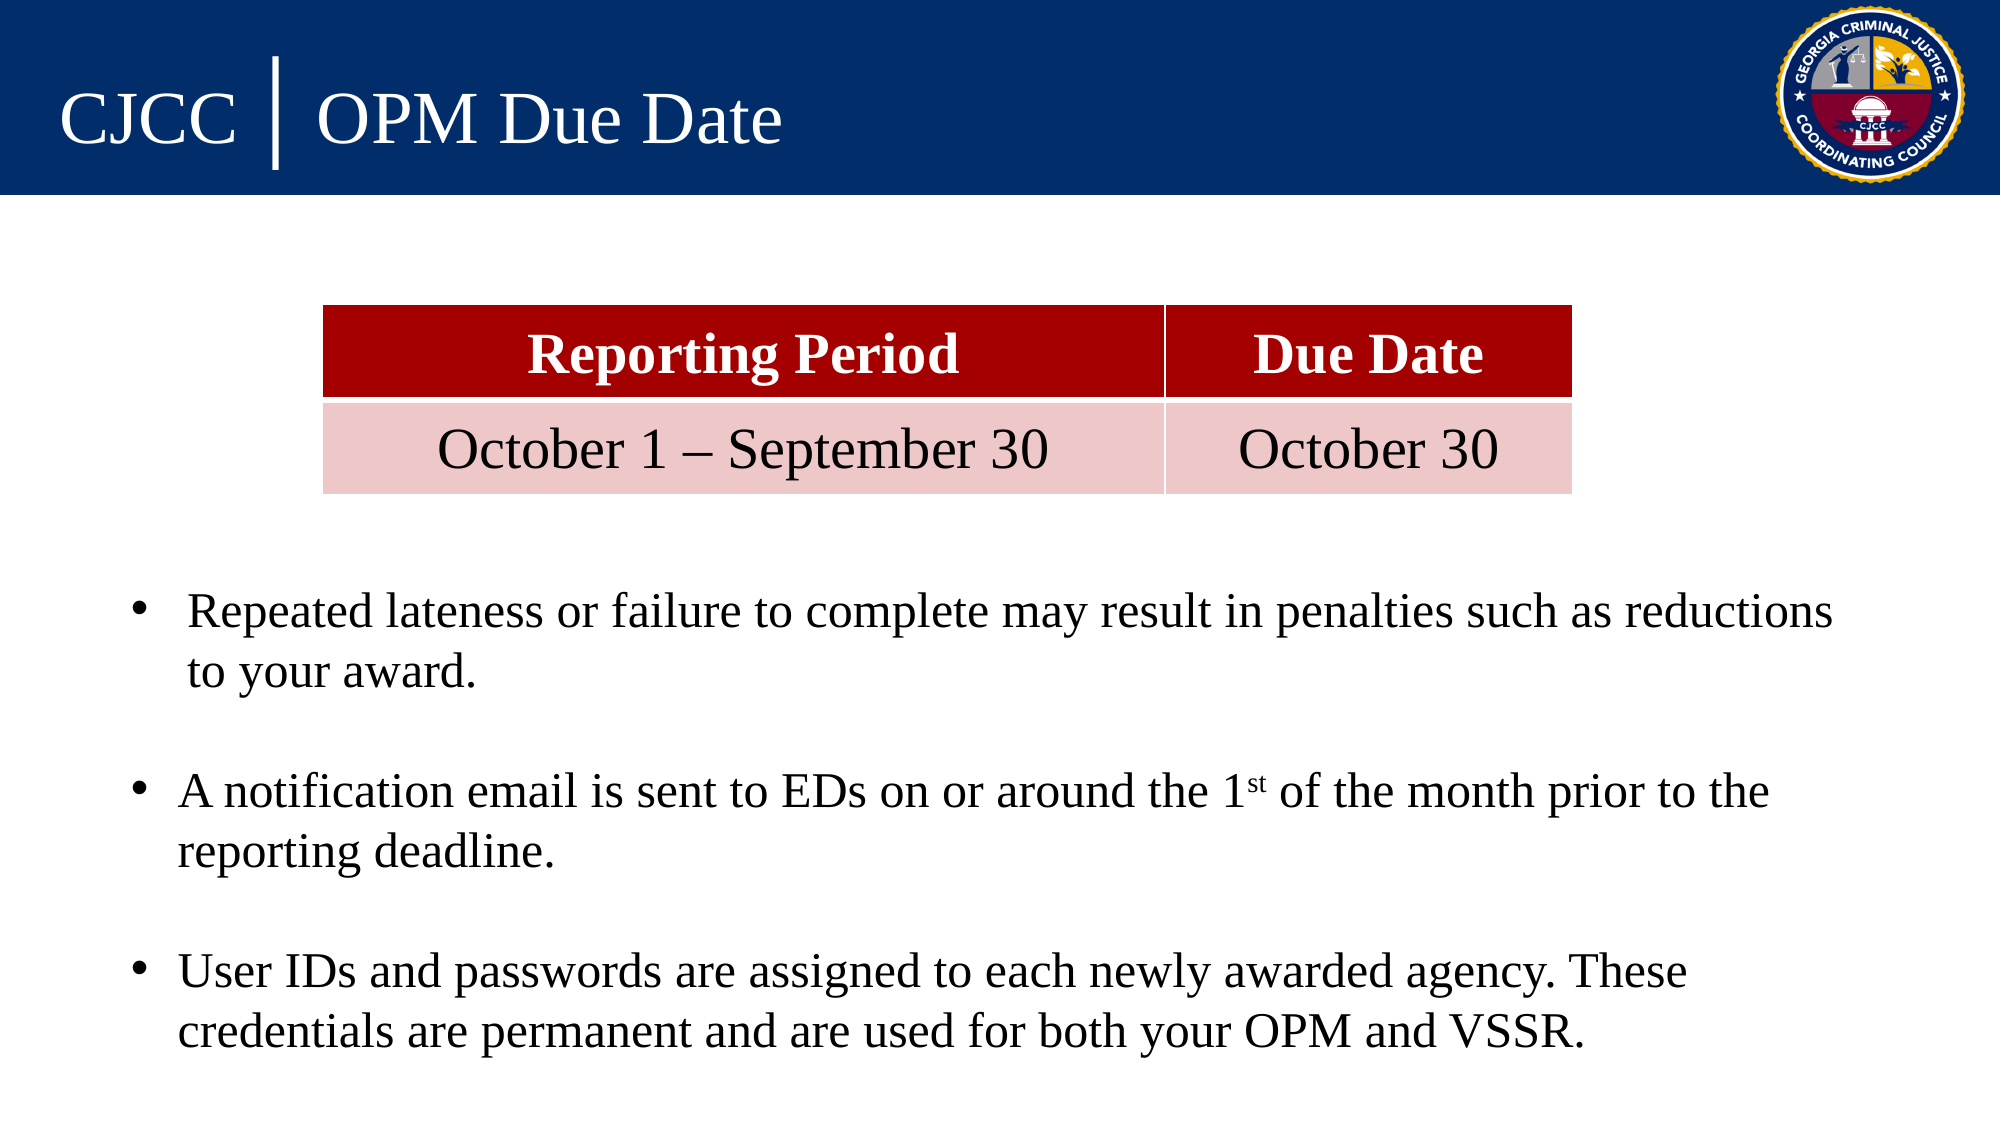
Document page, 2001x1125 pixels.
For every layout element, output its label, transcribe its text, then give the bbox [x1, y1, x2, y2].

table_cell October 1 – September 30 [323, 403, 1164, 494]
table_header Due Date [1166, 305, 1572, 397]
picture [1740, 0, 2000, 195]
text_box [0, 0, 1740, 195]
table_cell October 30 [1166, 403, 1572, 494]
table_header Reporting Period [323, 305, 1164, 397]
text_box Repeated lateness or failure to complete may result in penalties such as reductions to your award. A notification email is sent to EDs on or around the 1st of the month prior to the reporting deadline. User IDs and passwords are assigned to each newly awarded agency. These credentials are permanent and are used for both your OPM and VSSR. [115, 570, 1884, 1066]
text_box CJCC | OPM Due Date [44, 10, 1740, 176]
